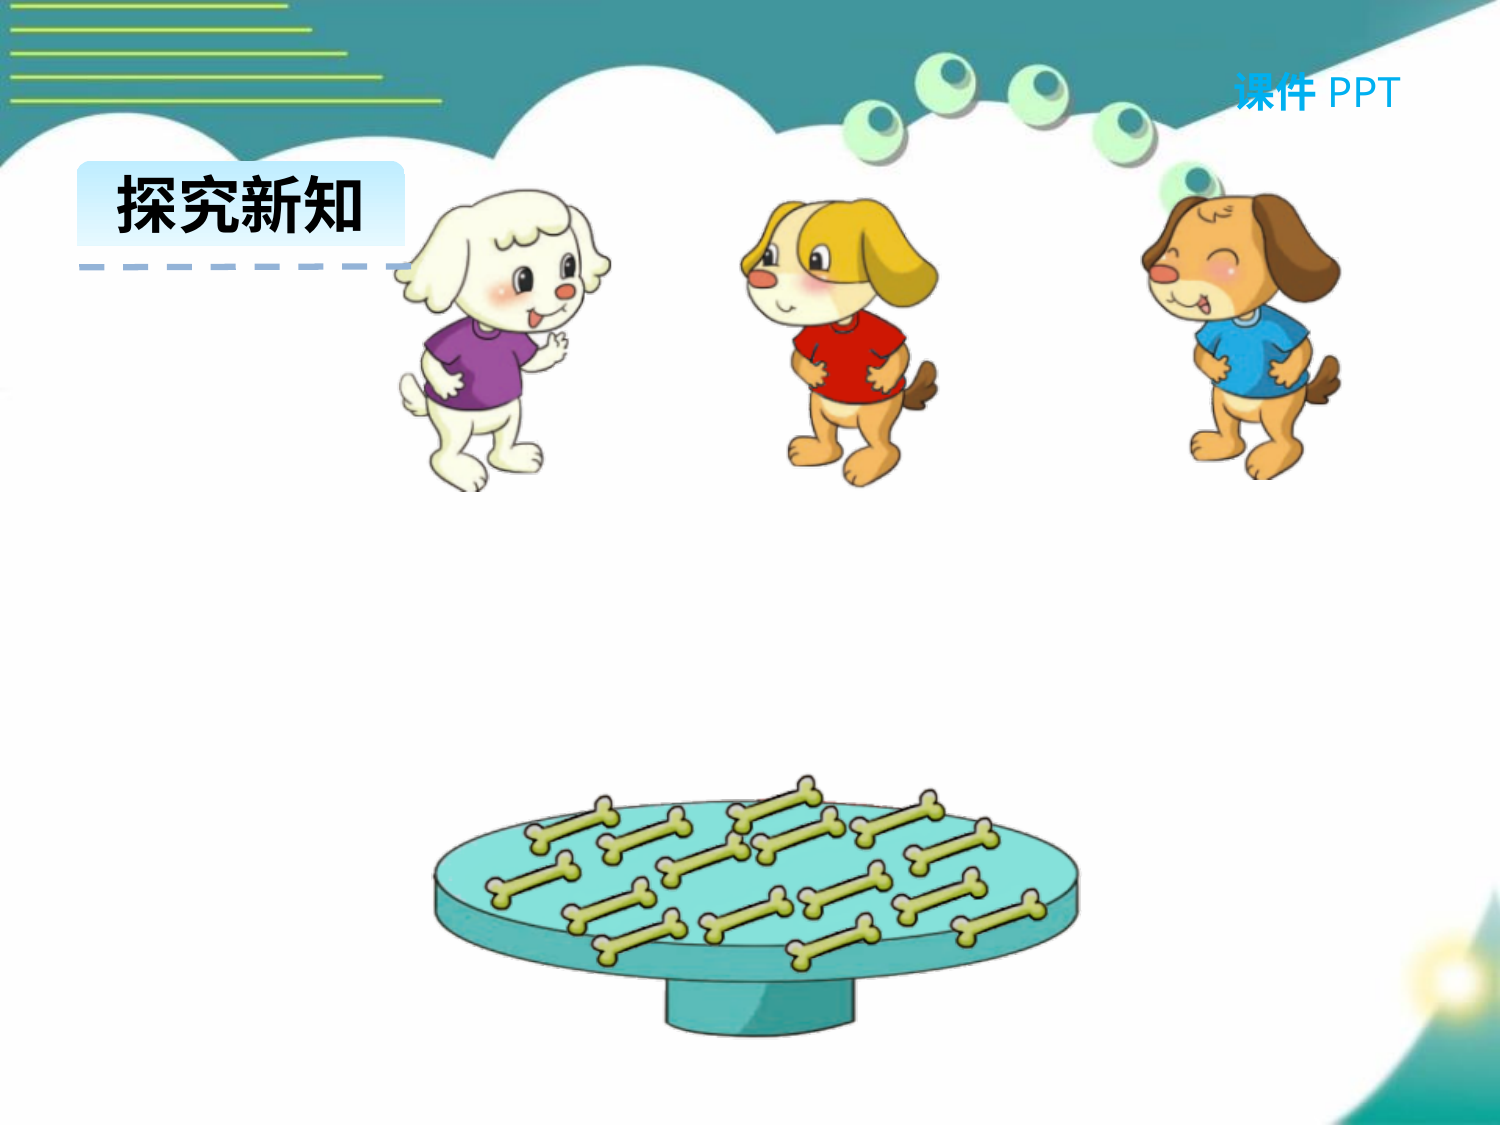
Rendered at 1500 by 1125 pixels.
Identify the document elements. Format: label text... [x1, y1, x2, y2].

text_box 课件PPT [1218, 58, 1418, 124]
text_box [76, 160, 420, 268]
picture [0, 0, 1500, 1125]
